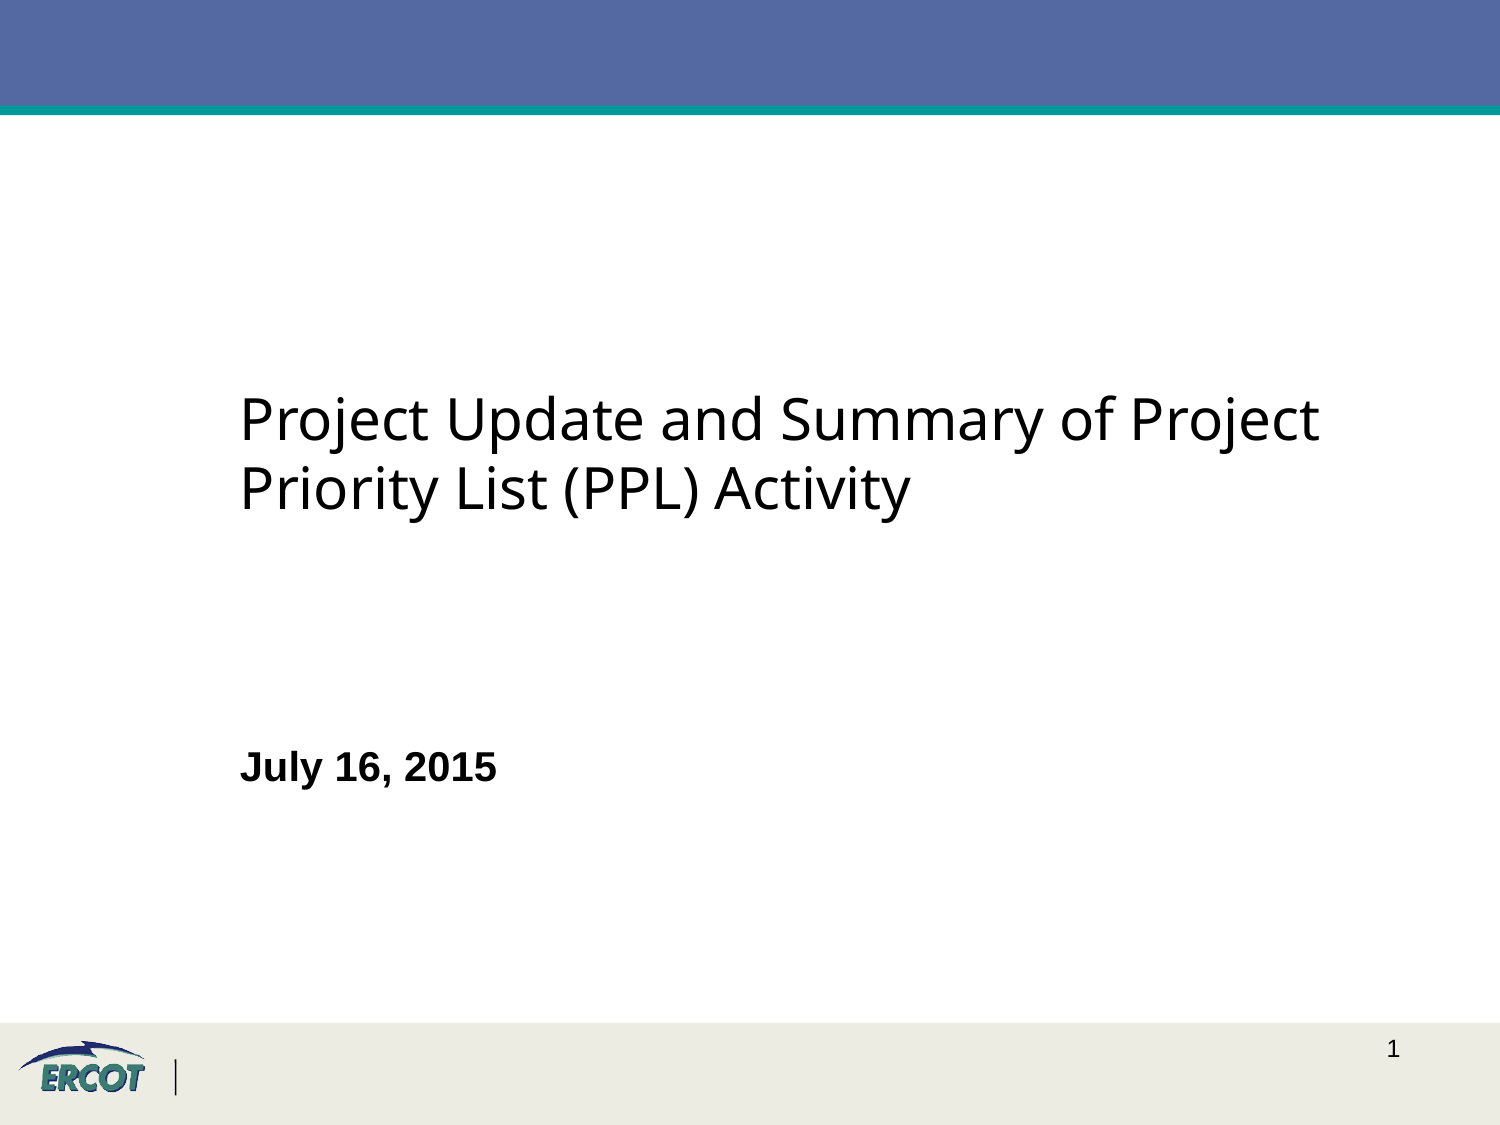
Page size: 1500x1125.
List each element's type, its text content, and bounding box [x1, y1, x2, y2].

text_box July 16, 2015 [225, 587, 644, 900]
text_box Project Update and Summary of Project Priority List (PPL) Activity [224, 349, 1413, 554]
picture [10, 1031, 151, 1111]
